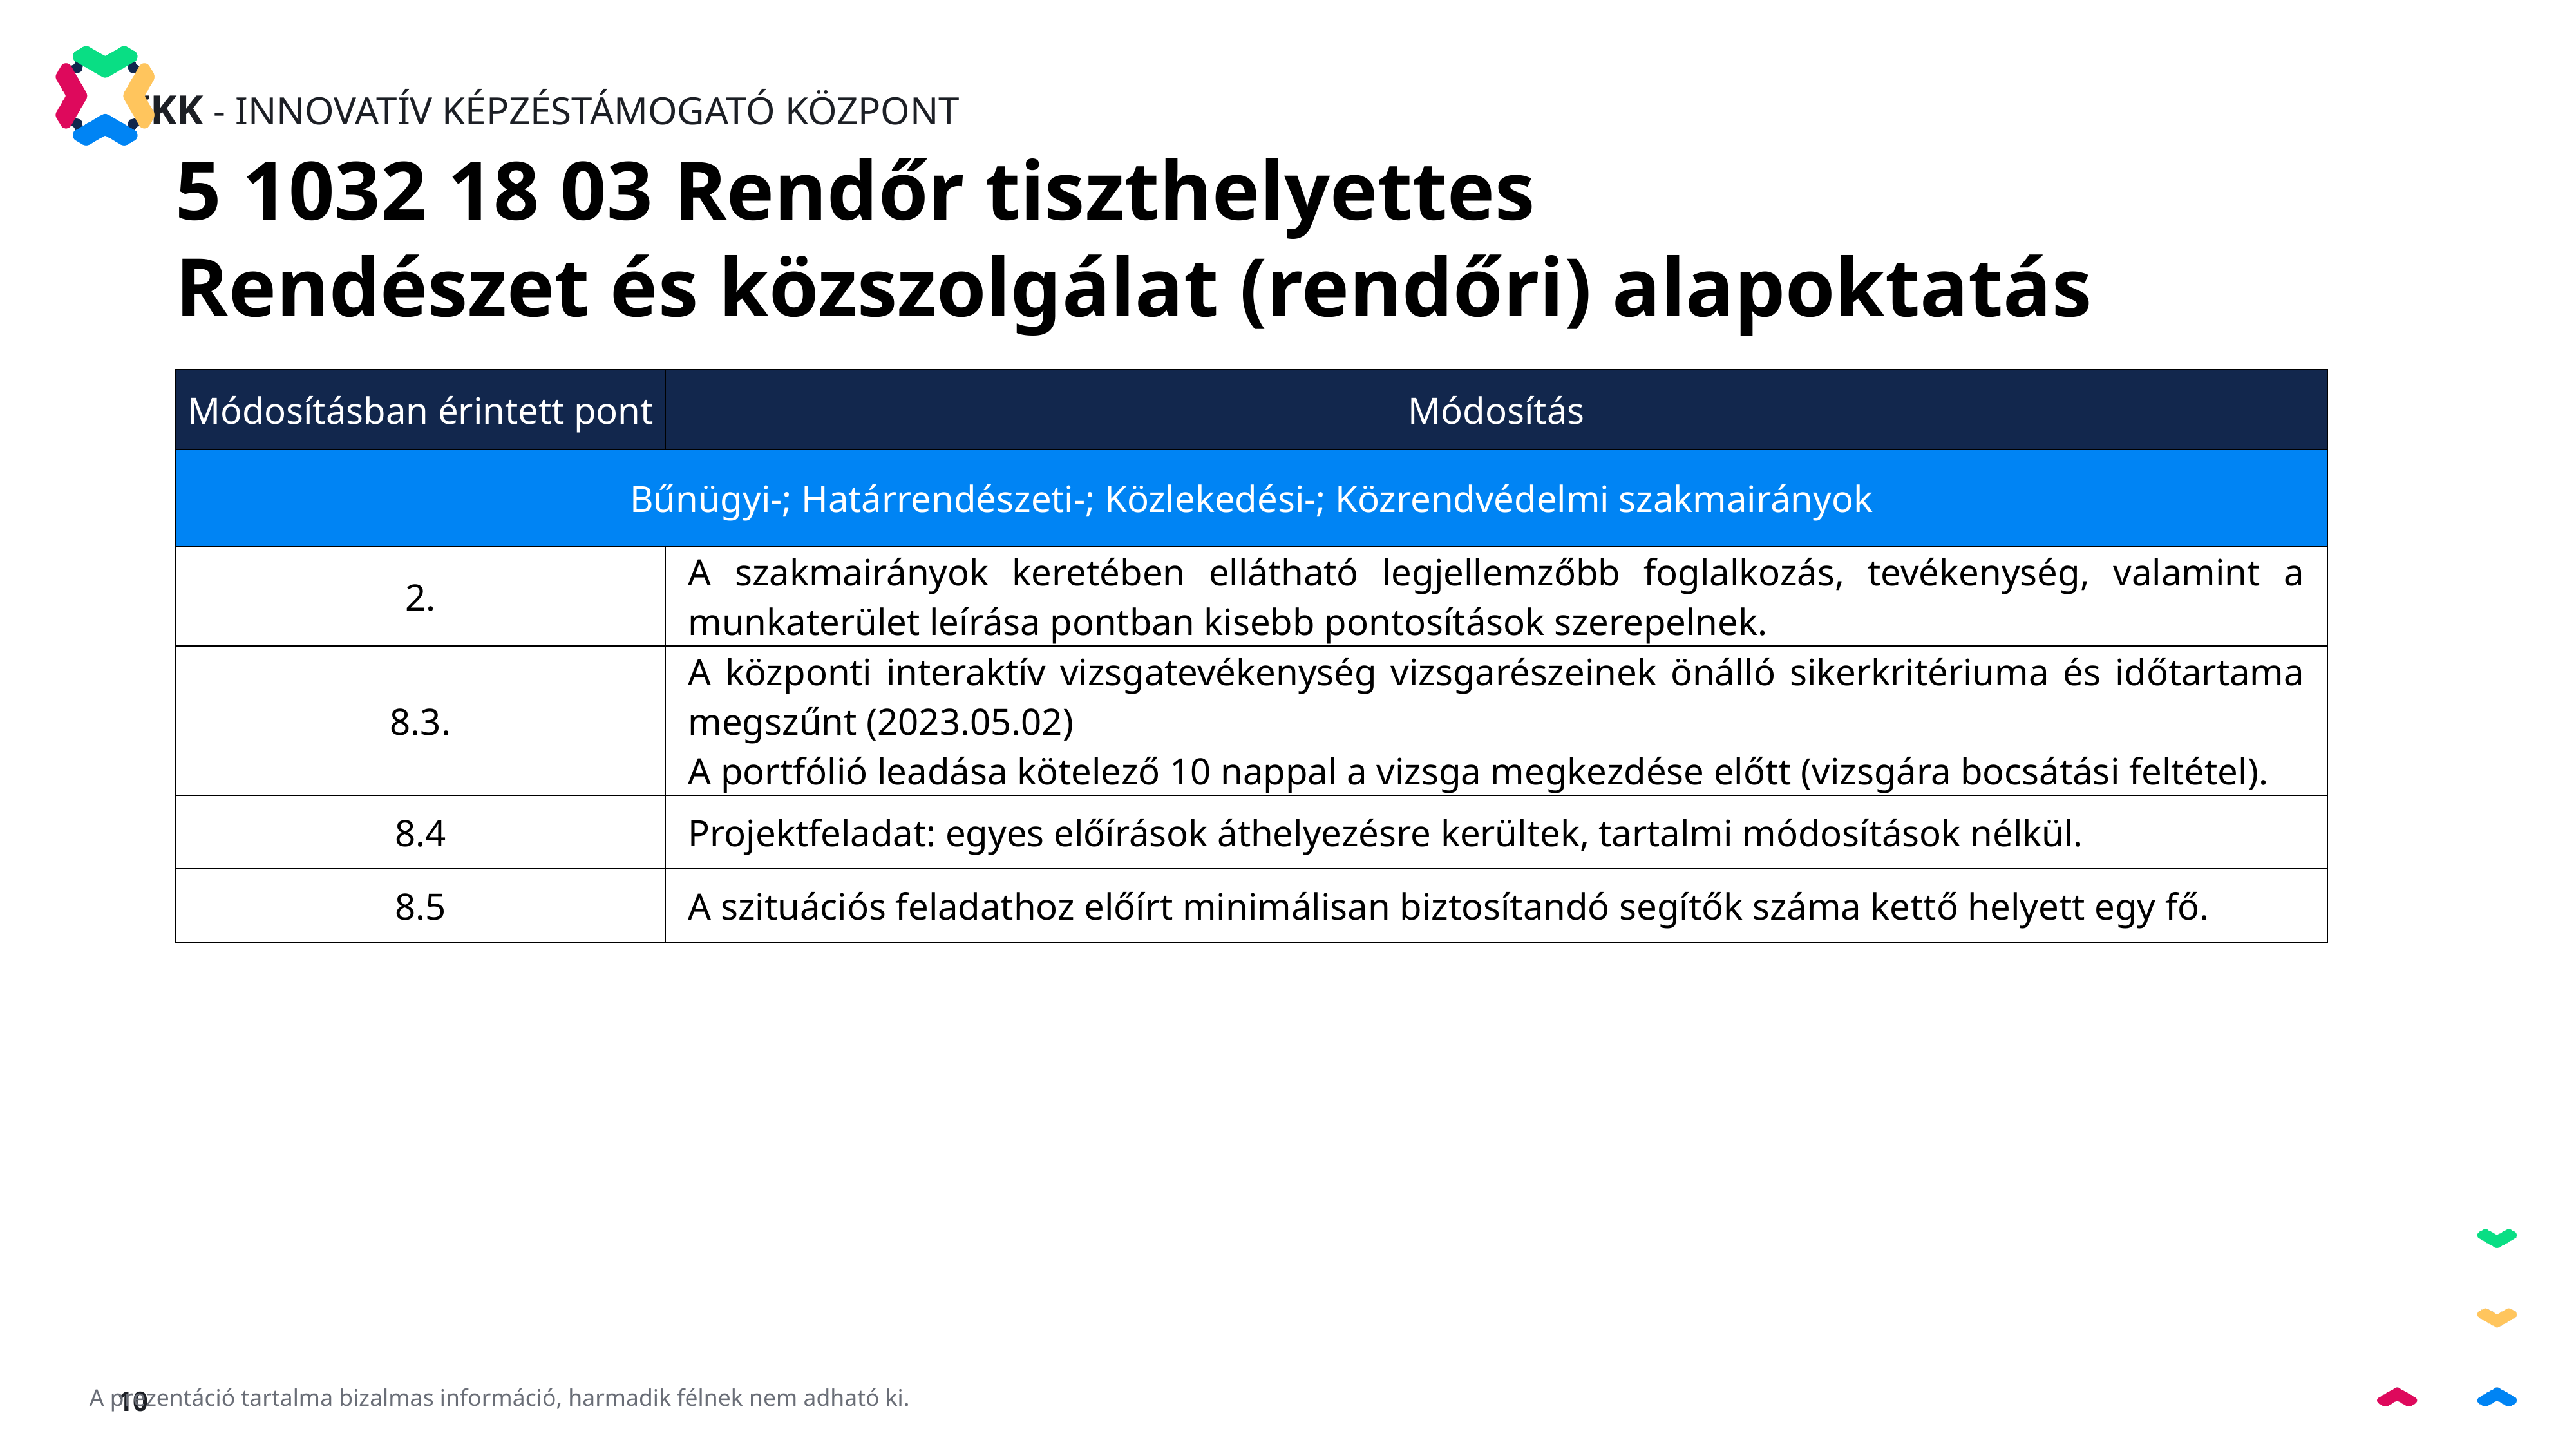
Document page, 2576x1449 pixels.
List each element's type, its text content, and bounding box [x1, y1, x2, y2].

table_cell 8.4 [176, 796, 665, 868]
table_cell Projektfeladat: egyes előírások áthelyezésre kerültek, tartalmi módosítások nélkül. [666, 796, 2327, 868]
table_header Módosításban érintett pont [176, 370, 665, 449]
table_cell 2. [176, 547, 665, 645]
picture [2377, 1229, 2517, 1406]
table_cell 8.5 [176, 869, 665, 942]
table_cell Bűnügyi-; Határrendészeti-; Közlekedési-; Közrendvédelmi szakmairányok [176, 450, 2327, 546]
table_cell A központi interaktív vizsgatevékenység vizsgarészeinek önálló sikerkritériuma és időtartama megszűnt (2023.05.02) A portfólió leadása kötelező 10 nappal a vizsga megkezdése előtt (vizsgára bocsátási feltétel). [666, 647, 2327, 795]
picture [55, 46, 155, 146]
table_cell 8.3. [176, 647, 665, 795]
table_cell A szakmairányok keretében ellátható legjellemzőbb foglalkozás, tevékenység, valamint a munkaterület leírása pontban kisebb pontosítások szerepelnek. [666, 547, 2327, 645]
table_cell A szituációs feladathoz előírt minimálisan biztosítandó segítők száma kettő helyett egy fő. [666, 869, 2327, 942]
table_header Módosítás [666, 370, 2327, 449]
list 5 1032 18 03 Rendőr tiszthelyettes Rendészet és közszolgálat (rendőri) alapoktatás [175, 139, 2336, 344]
